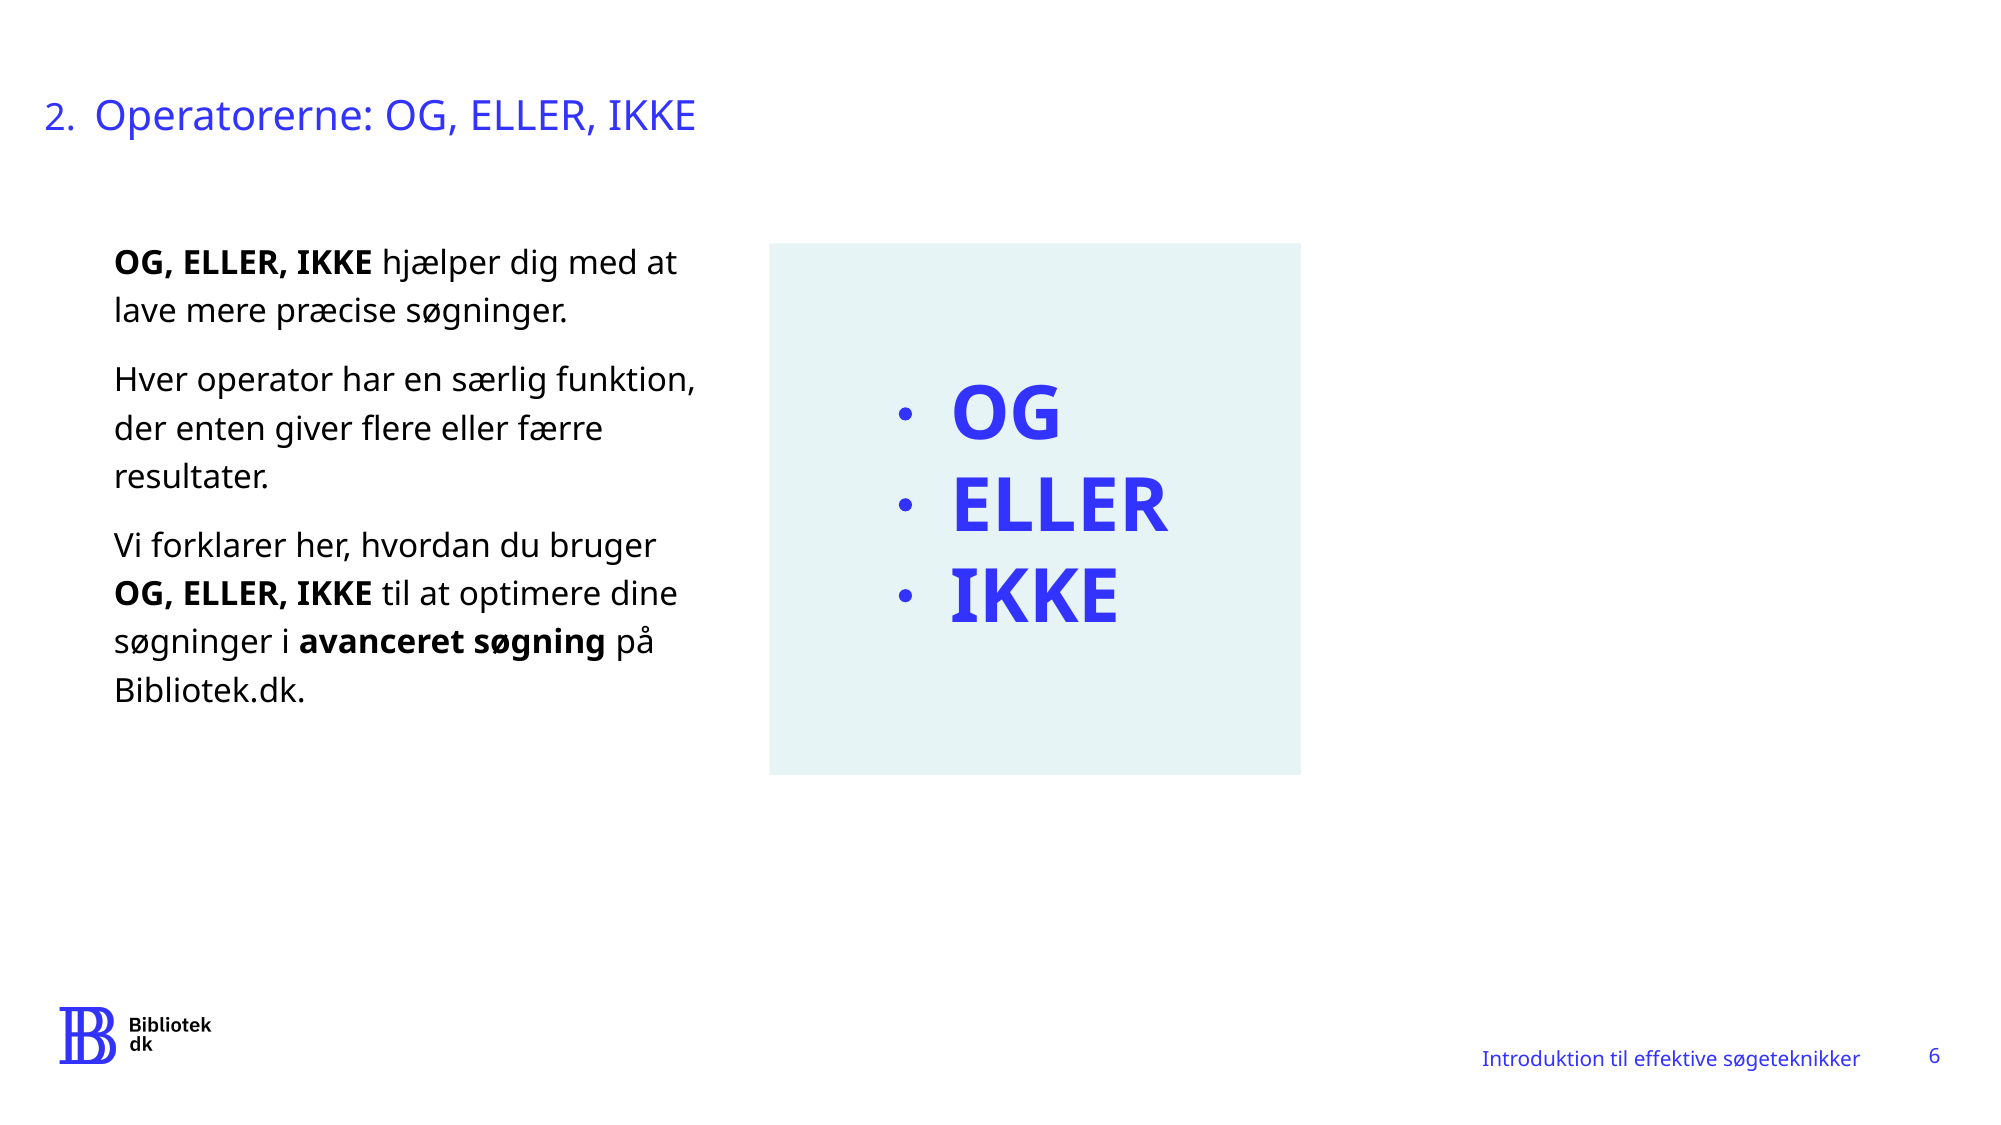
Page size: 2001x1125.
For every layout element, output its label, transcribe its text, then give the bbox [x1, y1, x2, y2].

text_box 2. [29, 85, 91, 146]
slide_number 6 [1505, 1026, 1956, 1087]
text_box Operatorerne: OG, ELLER, IKKE [94, 94, 1090, 150]
picture [59, 1007, 212, 1064]
text_box OG ELLER IKKE [816, 241, 1348, 773]
list OG, ELLER, IKKE hjælper dig med at lave mere præcise søgninger. Hver operator har en særlig funktion, der enten giver flere eller færre resultater. Vi forklarer her, hvordan du bruger OG, ELLER, IKKE til at optimere dine søgninger i avanceret søgning på Bibliotek.dk. [114, 232, 717, 764]
text_box [768, 242, 1302, 776]
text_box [898, 406, 913, 603]
